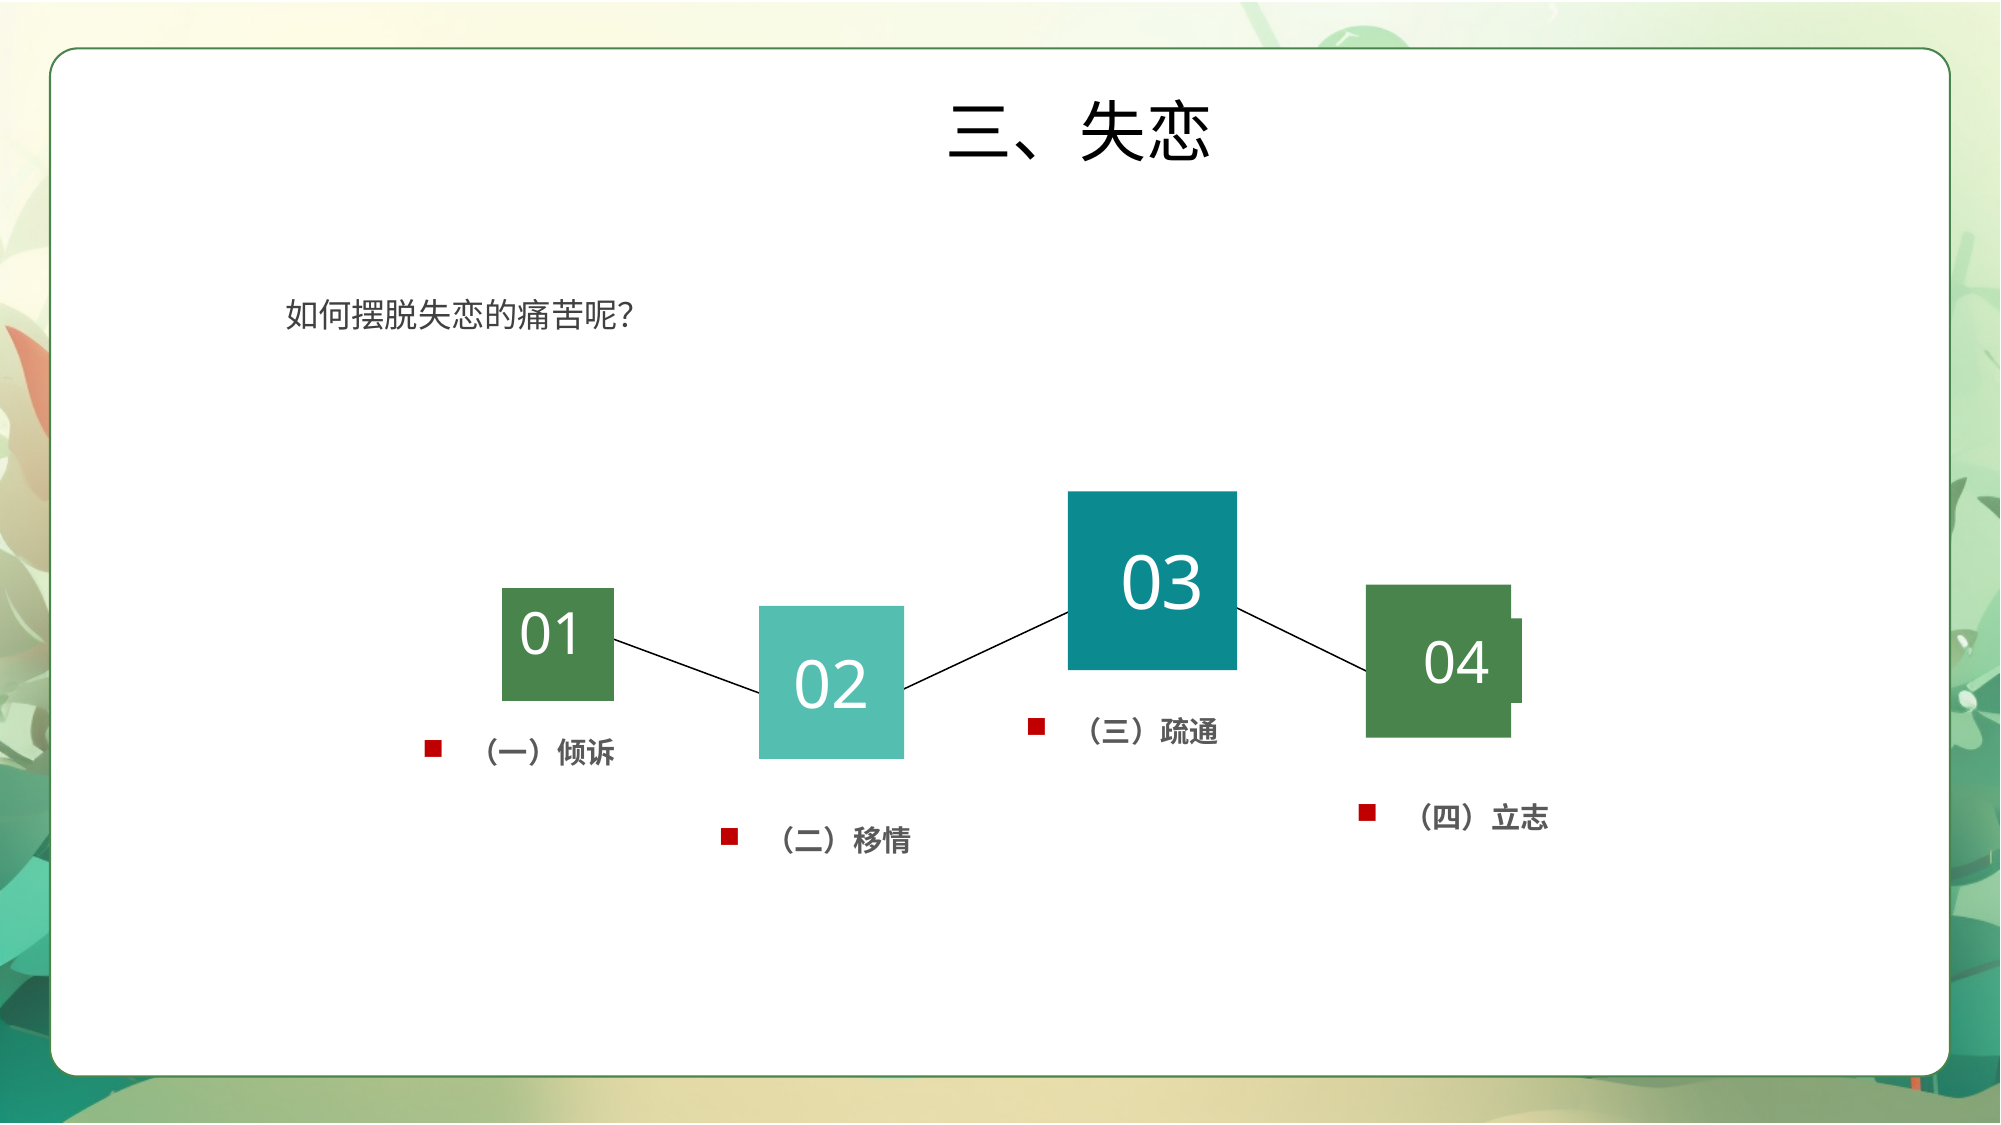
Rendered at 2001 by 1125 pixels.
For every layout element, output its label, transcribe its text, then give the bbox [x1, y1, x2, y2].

text_box （一）倾诉 [407, 727, 655, 778]
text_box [759, 605, 905, 760]
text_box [608, 569, 1402, 722]
text_box 如何摆脱失恋的痛苦呢？ [270, 266, 1777, 341]
text_box （四）立志 [1341, 791, 1624, 842]
text_box （三）疏通 [1010, 722, 1279, 756]
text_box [502, 588, 615, 701]
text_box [1067, 491, 1238, 671]
picture [0, 2, 2000, 1123]
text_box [1365, 584, 1522, 738]
text_box （二）移情 [703, 815, 971, 866]
text_box 三、失恋 [459, 82, 1700, 177]
